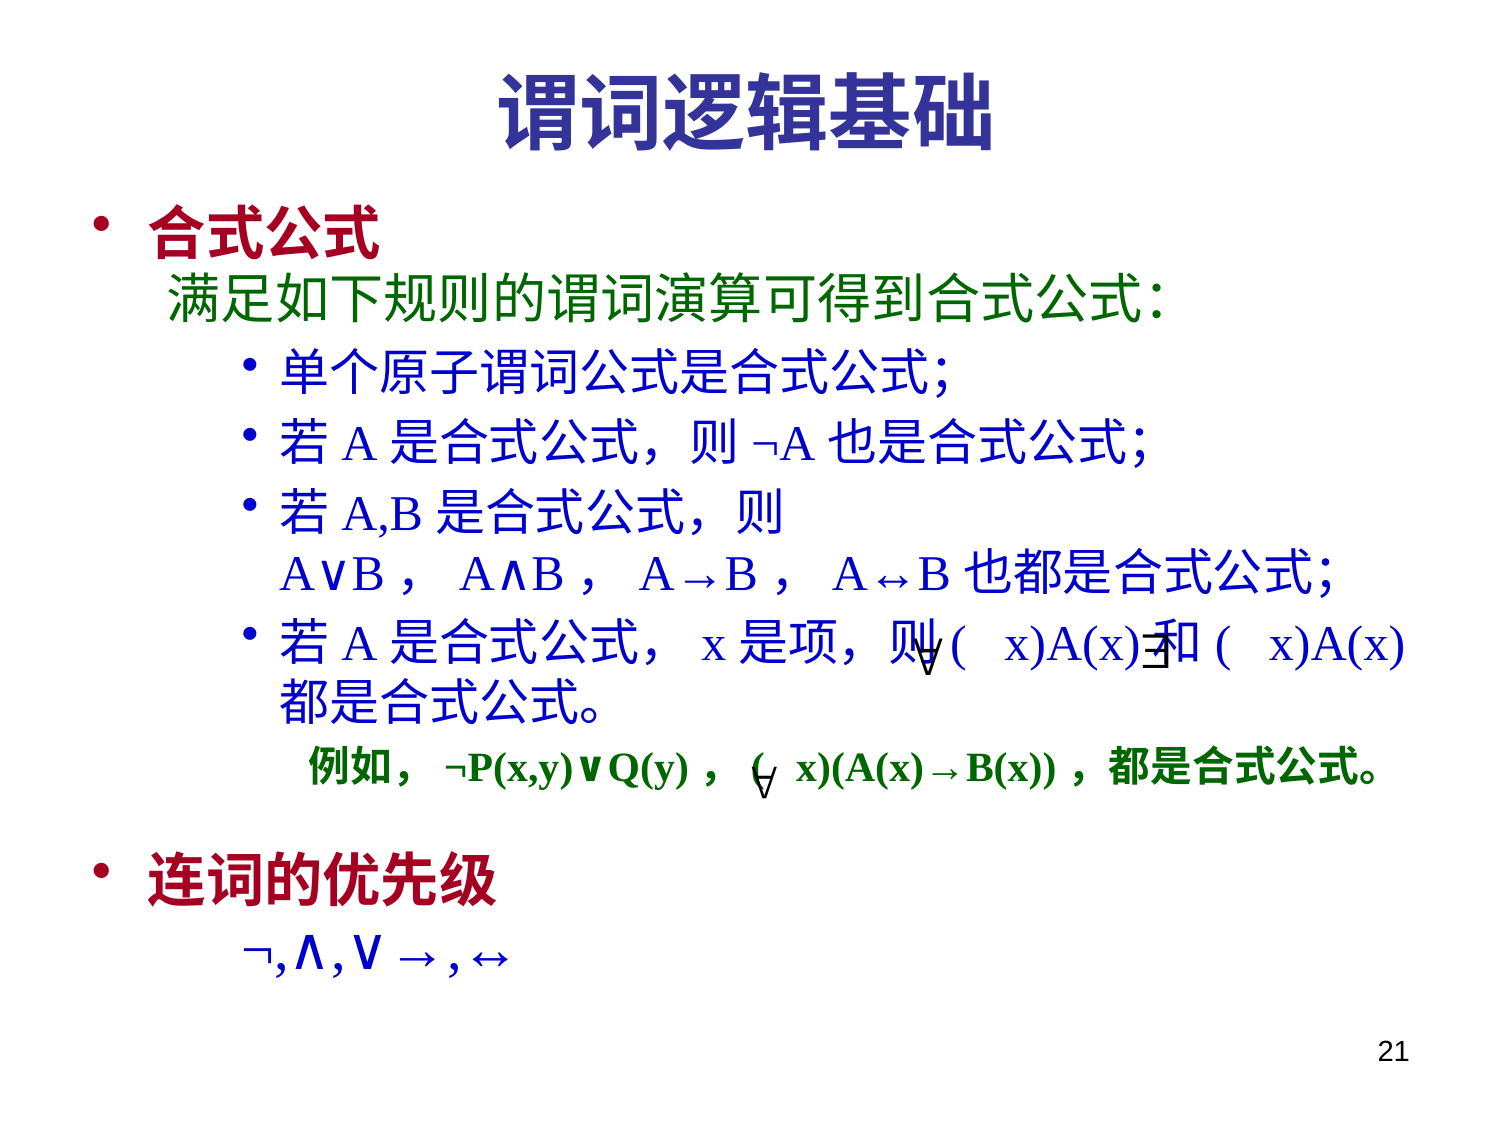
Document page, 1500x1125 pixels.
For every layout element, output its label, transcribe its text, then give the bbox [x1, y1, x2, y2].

slide_number 21 [1074, 1024, 1425, 1103]
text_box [897, 627, 953, 687]
list 合式公式 满足如下规则的谓词演算可得到合式公式： 单个原子谓词公式是合式公式； 若A是合式公式，则¬A也是合式公式； 若A,B是合式公式，则A∨B，A∧B，A→B，A↔B也都是合式公式； 若A是合式公式，x是项，则( x)A(x)和( x)A(x)都是合式公式。 例如，¬P(x,y)∨Q(y)，( x)(A(x)→B(x))，都是合式公式。 连词的优先级 ¬,∧,∨→,↔ [76, 202, 1425, 945]
title 谓词逻辑基础 [70, 36, 1421, 185]
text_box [737, 757, 786, 809]
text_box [1133, 627, 1175, 677]
